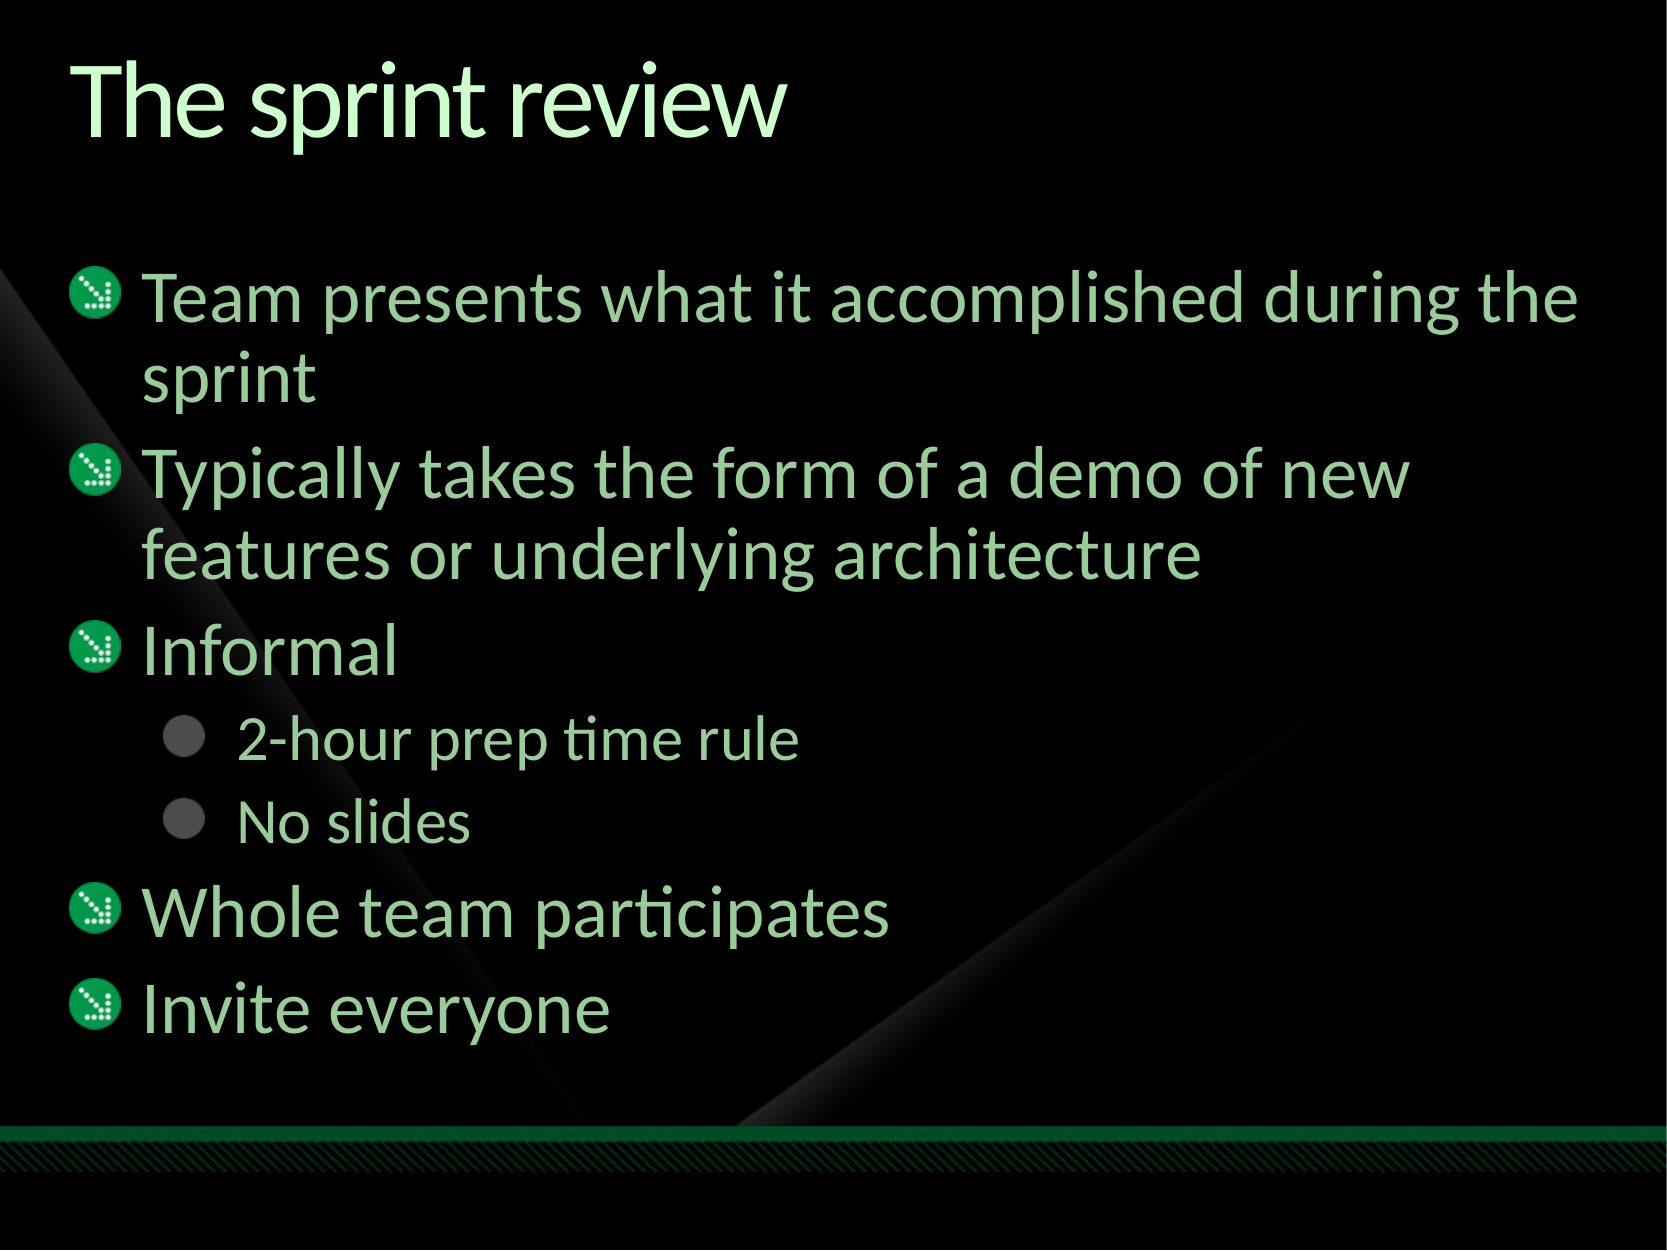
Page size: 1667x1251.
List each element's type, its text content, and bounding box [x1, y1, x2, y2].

picture [0, 0, 1667, 1250]
list Team presents what it accomplished during the sprint Typically takes the form of a demo of new features or underlying architecture Informal 2-hour prep time rule No slides Whole team participates Invite everyone [69, 257, 1598, 661]
title The sprint review [69, 41, 1598, 164]
